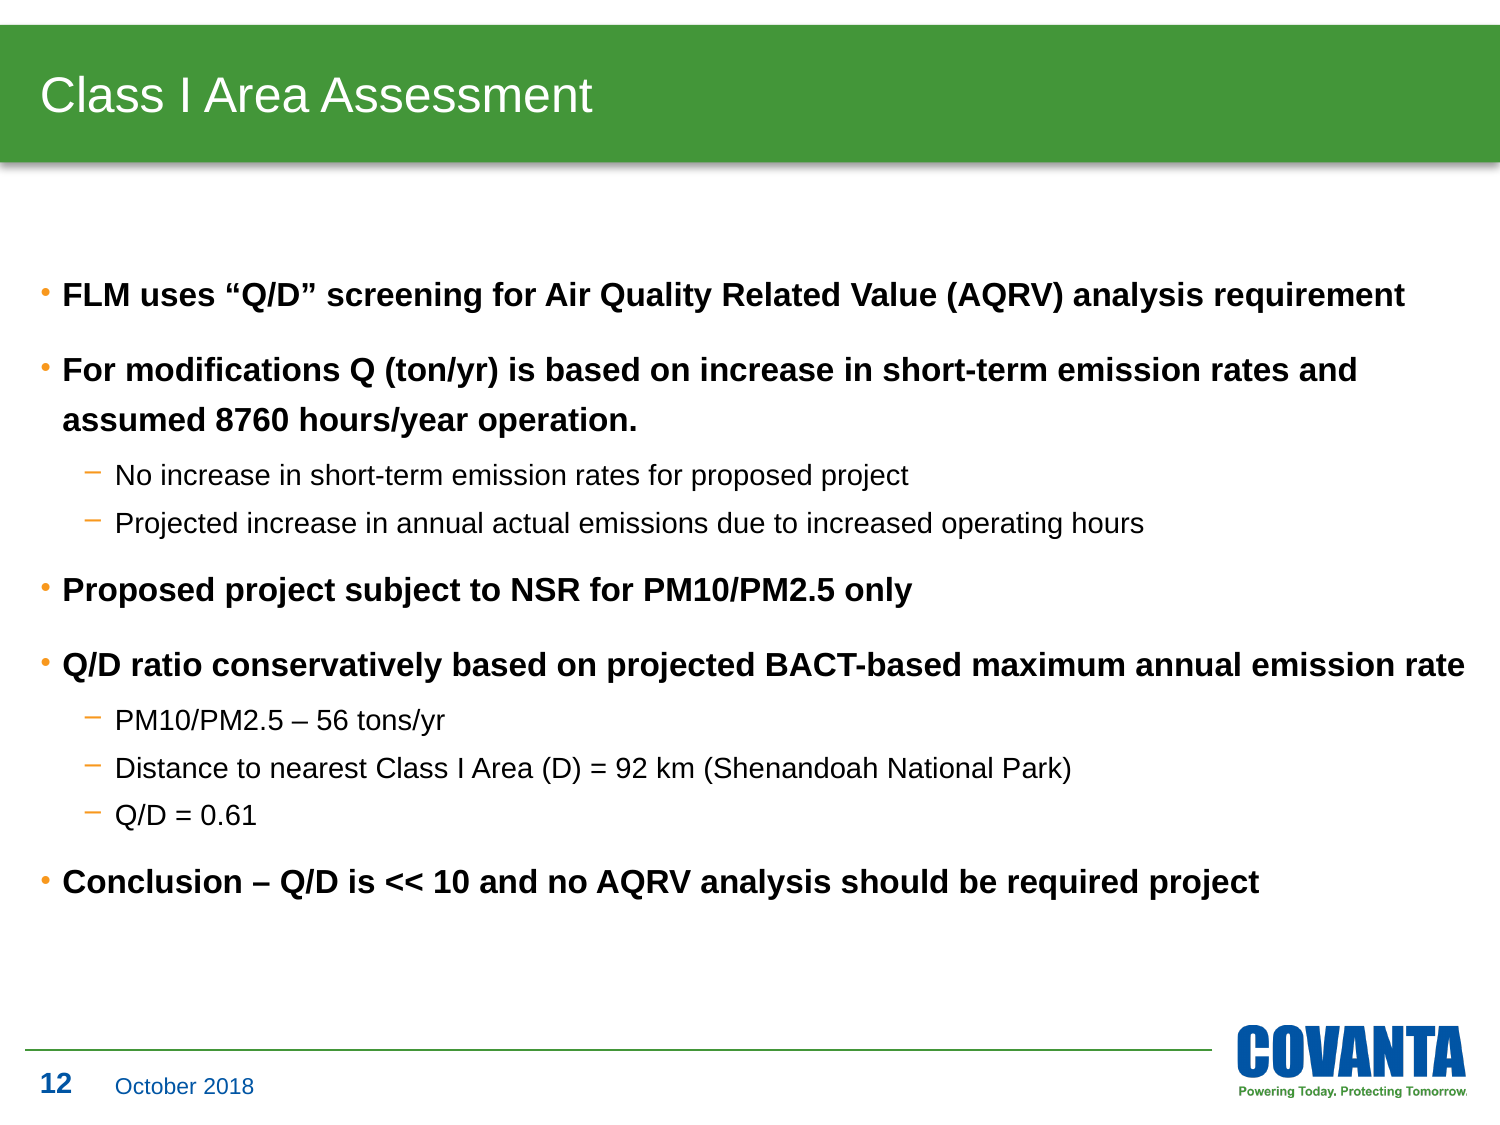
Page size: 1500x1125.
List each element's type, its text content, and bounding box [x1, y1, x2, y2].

slide_number 12 [24, 1069, 99, 1107]
title Class I Area Assessment [24, 24, 1475, 163]
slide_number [99, 1069, 425, 1107]
list FLM uses “Q/D” screening for Air Quality Related Value (AQRV) analysis requirement For modifications Q (ton/yr) is based on increase in short-term emission rates and assumed 8760 hours/year operation. No increase in short-term emission rates for proposed project Projected increase in annual actual emissions due to increased operating hours Proposed project subject to NSR for PM10/PM2.5 only Q/D ratio conservatively based on projected BACT-based maximum annual emission rate PM10/PM2.5 – 56 tons/yr Distance to nearest Class I Area (D) = 92 km (Shenandoah National Park) Q/D = 0.61 Conclusion – Q/D is << 10 and no AQRV analysis should be required project [24, 187, 1475, 1025]
